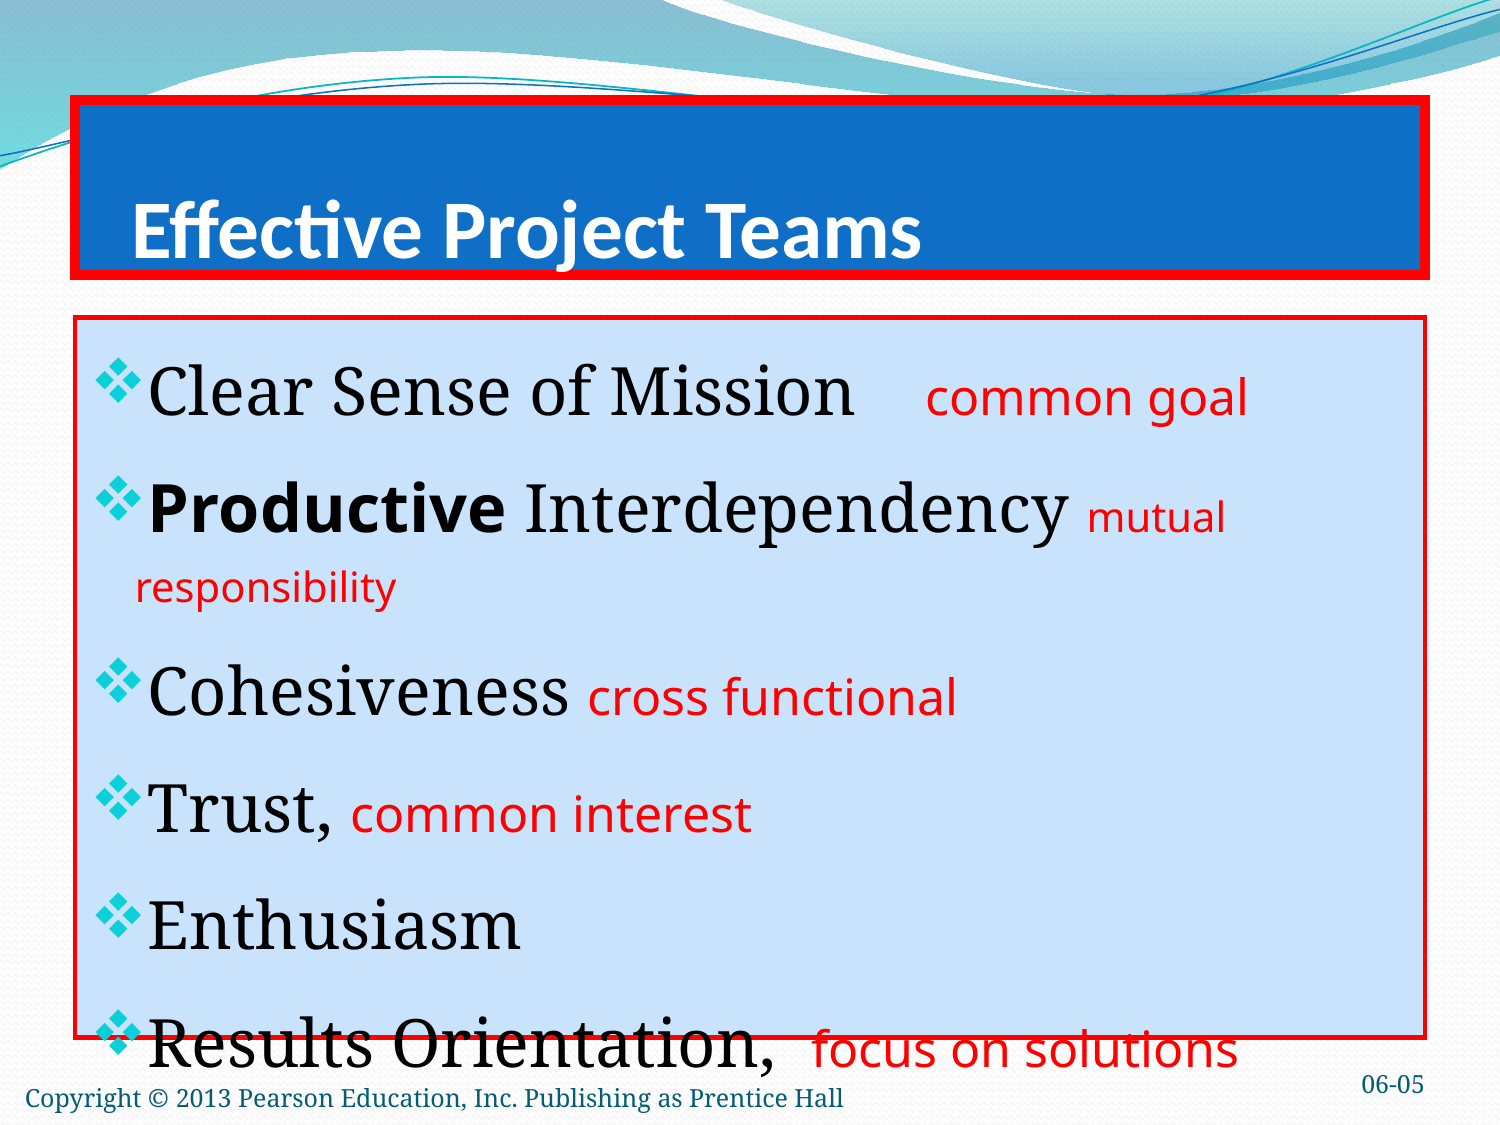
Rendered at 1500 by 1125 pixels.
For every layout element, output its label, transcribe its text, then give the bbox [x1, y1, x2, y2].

title Effective Project Teams [74, 99, 1426, 276]
list Clear Sense of Mission common goal Productive Interdependency mutual responsibility Cohesiveness cross functional Trust, common interest Enthusiasm Results Orientation, focus on solutions [74, 317, 1426, 1038]
slide_number 06-05 [1299, 1042, 1425, 1103]
